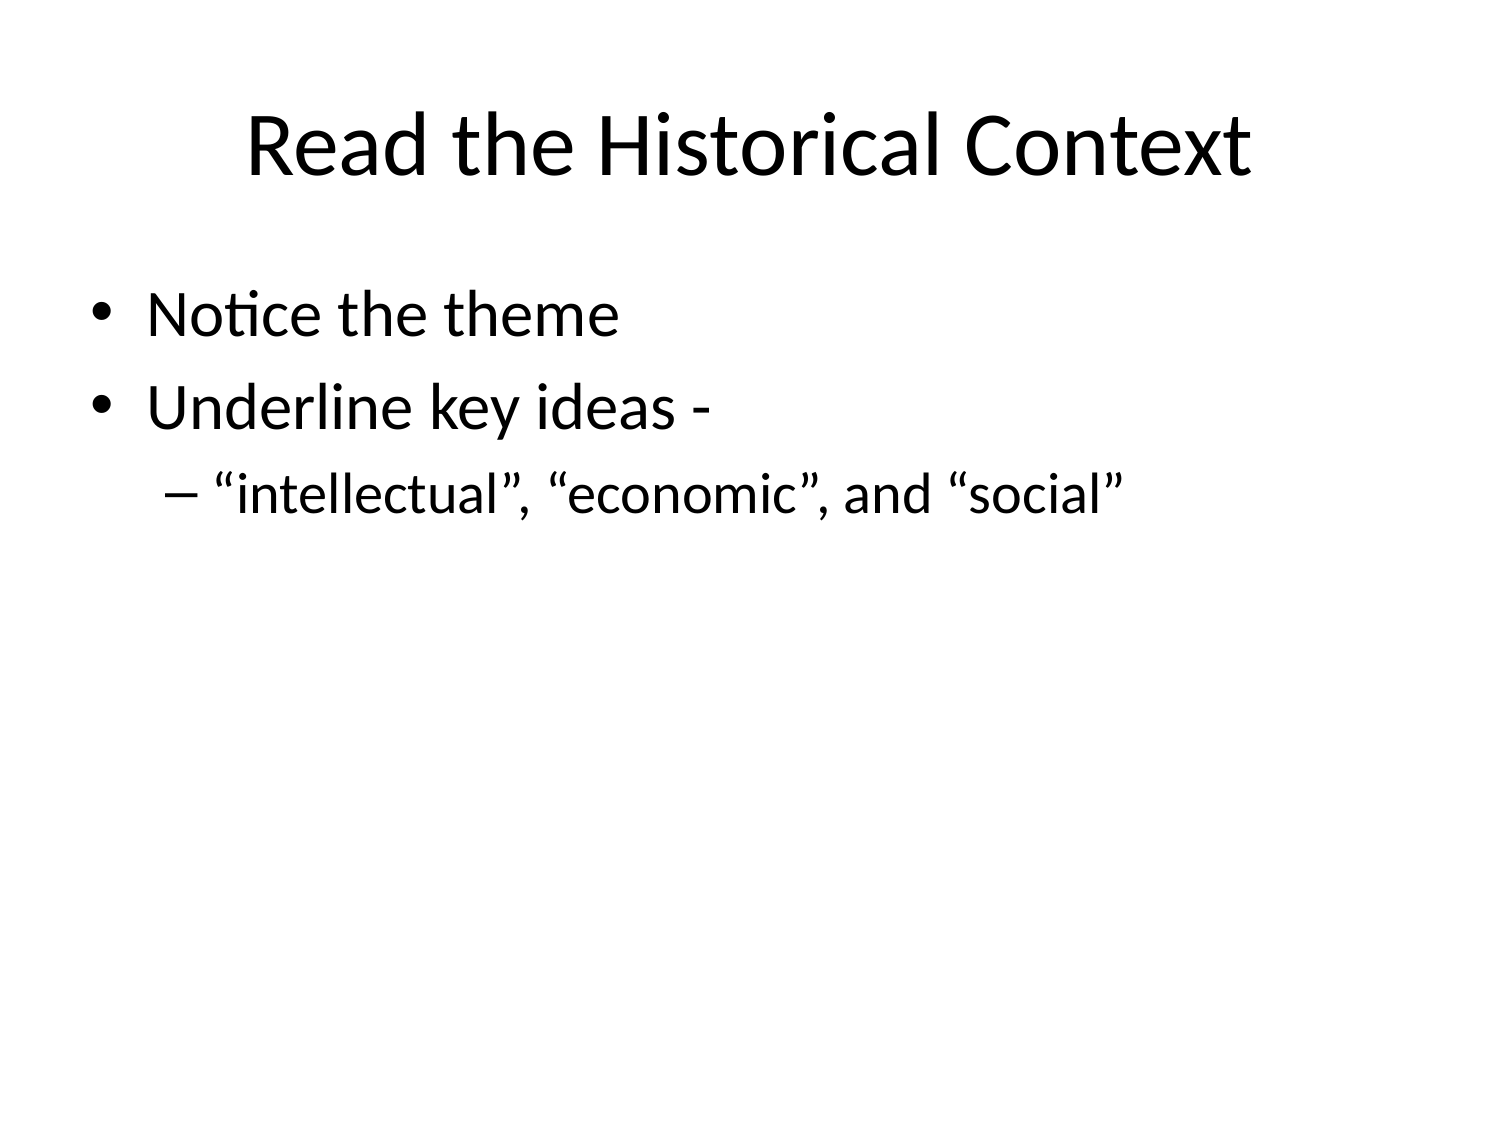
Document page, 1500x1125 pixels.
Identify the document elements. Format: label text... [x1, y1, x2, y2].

title Read the Historical Context [75, 45, 1425, 233]
list Notice the theme Underline key ideas - “intellectual”, “economic”, and “social” [75, 262, 1425, 1005]
